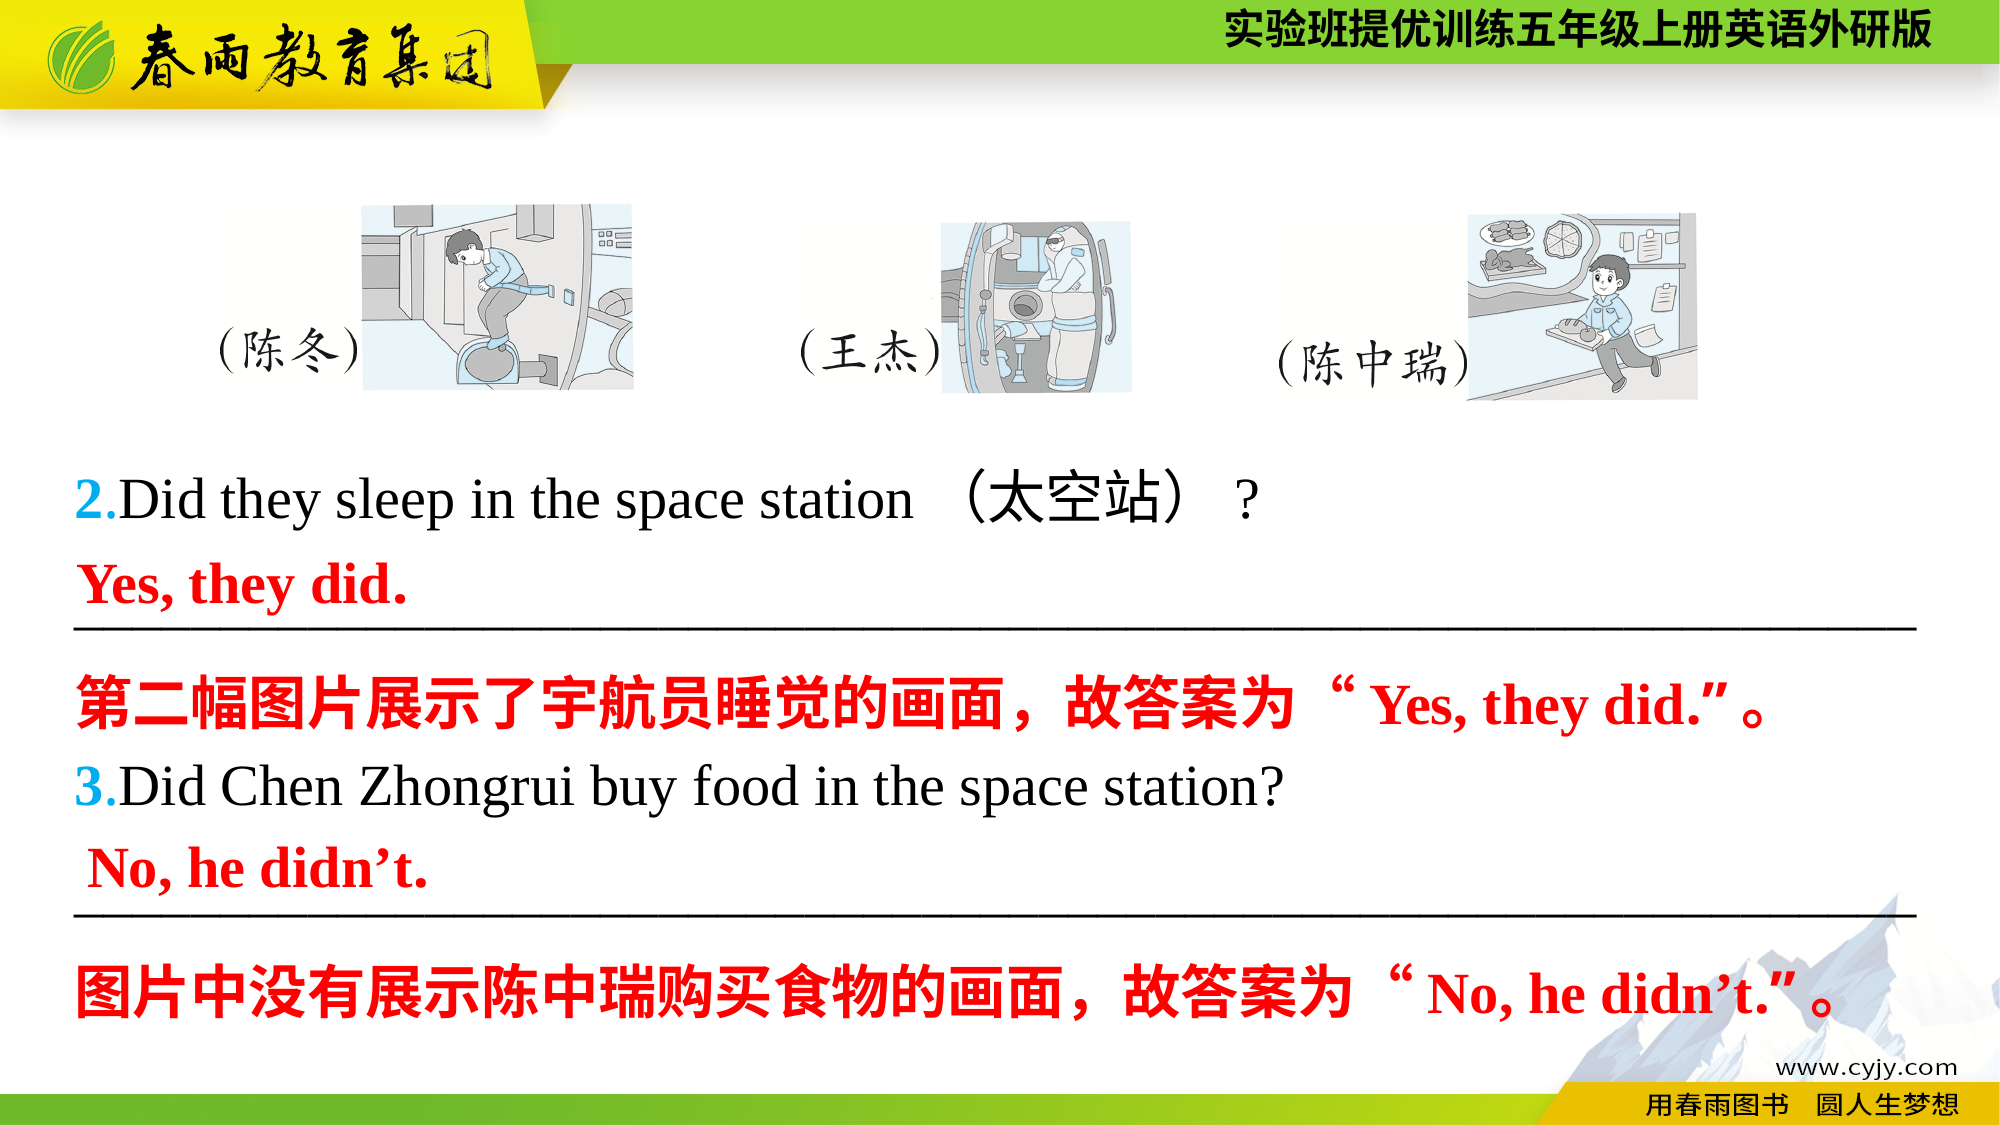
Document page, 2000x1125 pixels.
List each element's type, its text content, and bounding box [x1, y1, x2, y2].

list 2.Did they sleep in the space station（太空站）? _______________________________________________________________ 3.Did Chen Zhongrui buy food in the space station? _______________________________________________________________ [59, 744, 1944, 912]
text_box No, he didn’t. [72, 822, 517, 907]
text_box Yes, they did. [61, 537, 496, 623]
text_box 图片中没有展示陈中瑞购买食物的画面，故答案为“No, he didn’t.”。 [59, 912, 1944, 1033]
list 2.Did they sleep in the space station（太空站）? _______________________________________________________________ 3.Did Chen Zhongrui buy food in the space station? _______________________________________________________________ [59, 417, 1944, 623]
picture [0, 0, 2000, 1125]
text_box 第二幅图片展示了宇航员睡觉的画面，故答案为“Yes, they did.”。 [59, 623, 1944, 744]
